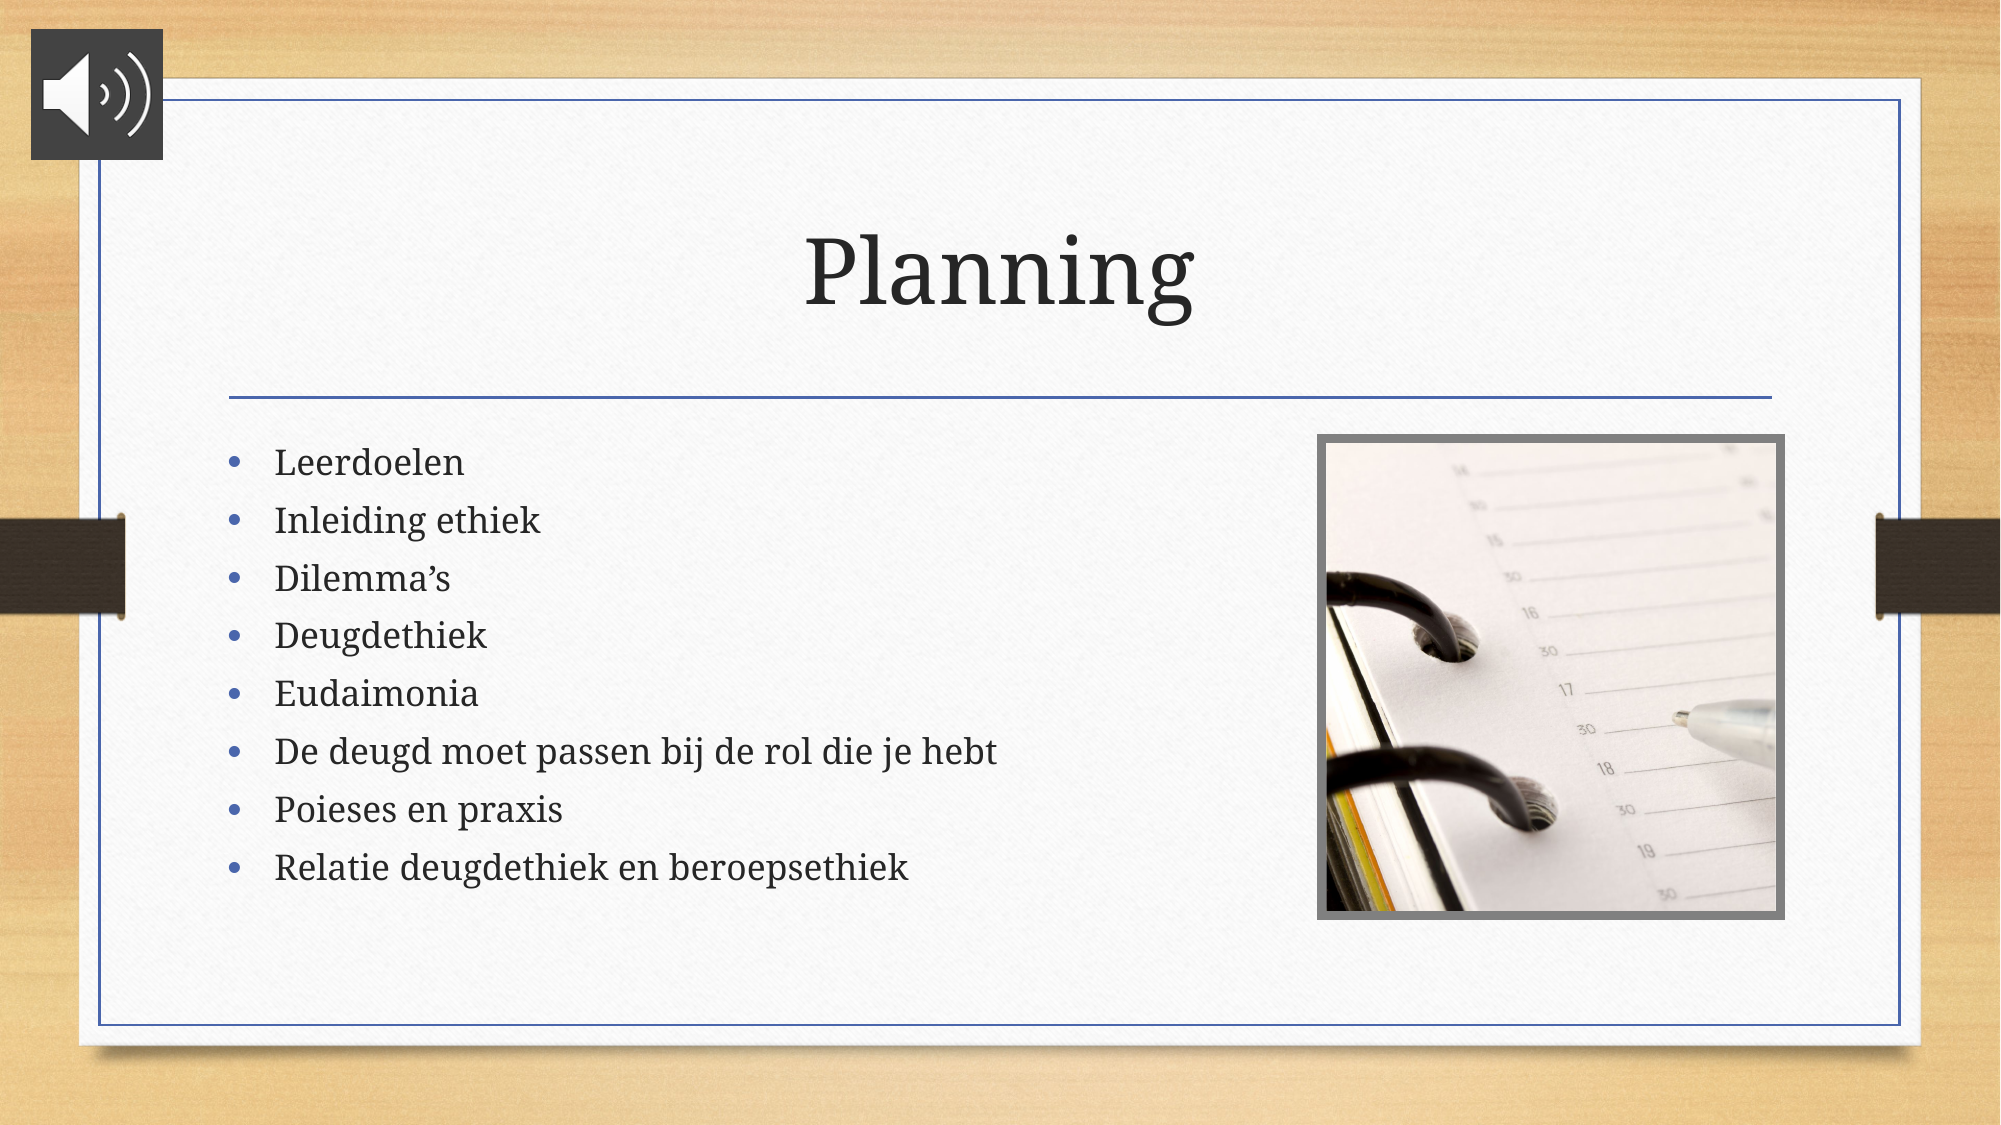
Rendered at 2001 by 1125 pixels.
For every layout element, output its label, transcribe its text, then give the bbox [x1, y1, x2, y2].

title Planning [212, 161, 1788, 375]
picture [0, 0, 2001, 1125]
list Leerdoelen Inleiding ethiek Dilemma’s Deugdethiek Eudaimonia De deugd moet passen bij de rol die je hebt Poieses en praxis Relatie deugdethiek en beroepsethiek [212, 375, 1239, 920]
